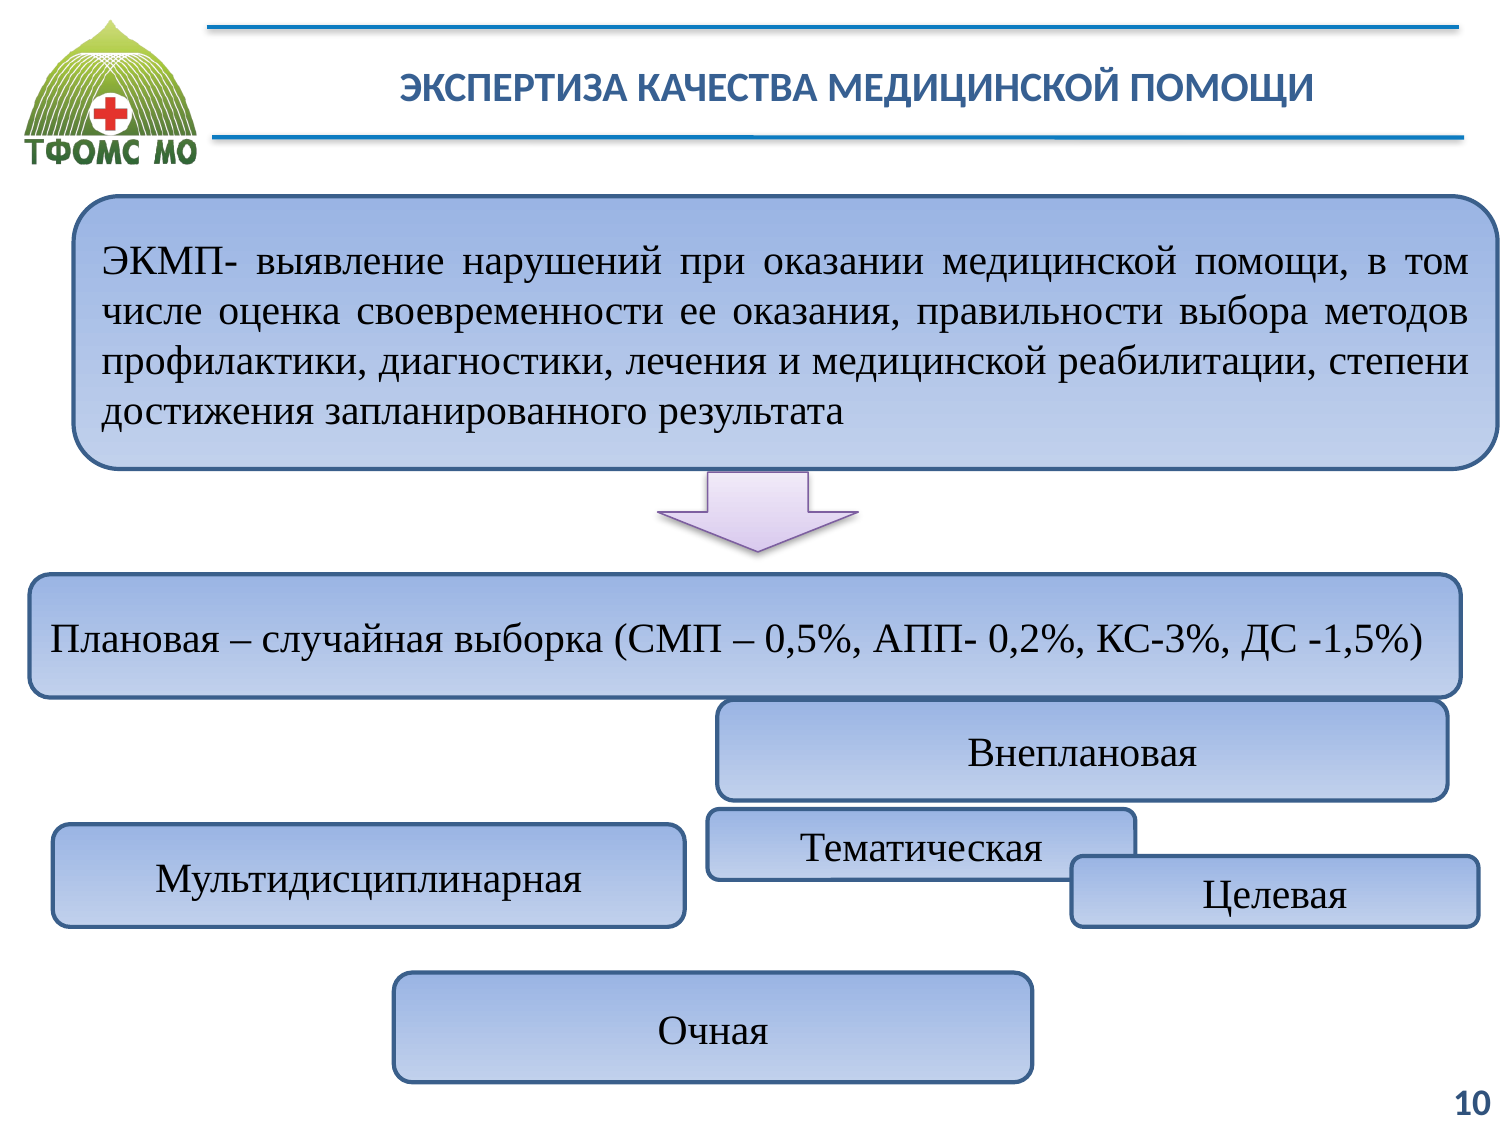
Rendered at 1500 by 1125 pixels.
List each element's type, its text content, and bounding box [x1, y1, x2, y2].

slide_number 10 [1409, 1080, 1500, 1121]
picture [23, 16, 197, 165]
text_box Экспертиза качества Медицинской помощи [202, 62, 1500, 118]
text_box Целевая [1465, 853, 1481, 929]
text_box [29, 574, 1461, 1083]
text_box ЭКМП- выявление нарушений при оказании медицинской помощи, в том числе оценка своевременности ее оказания, правильности выбора методов профилактики, диагностики, лечения и медицинской реабилитации, степени достижения запланированного результата [71, 194, 1500, 472]
text_box [656, 472, 860, 553]
